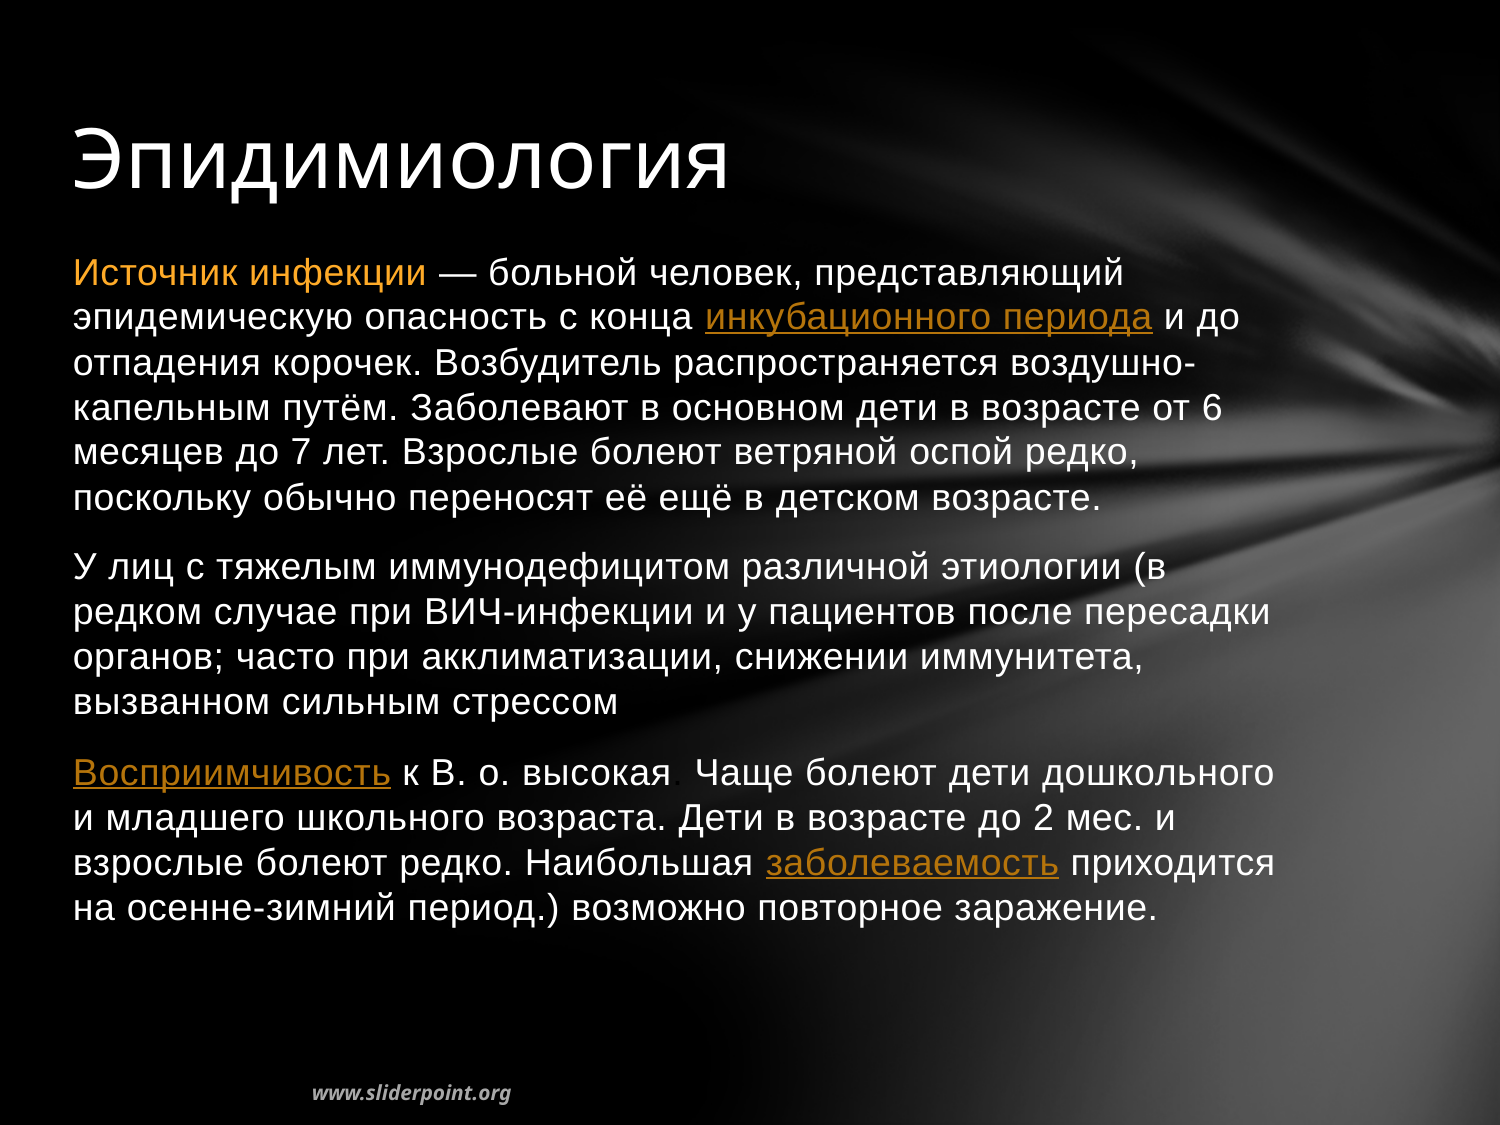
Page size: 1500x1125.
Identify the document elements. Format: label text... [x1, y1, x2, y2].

footer www.sliderpoint.org [296, 1073, 968, 1115]
list Источник инфекции — больной человек, представляющий эпидемическую опасность с конца инкубационного периода и до отпадения корочек. Возбудитель распространяется воздушно-капельным путём. Заболевают в основном дети в возрасте от 6 месяцев до 7 лет. Взрослые болеют ветряной оспой редко, поскольку обычно переносят её ещё в детском возрасте. У лиц с тяжелым иммунодефицитом различной этиологии (в редком случае при ВИЧ-инфекции и у пациентов после пересадки органов; часто при акклиматизации, снижении иммунитета, вызванном сильным стрессом Восприимчивость к В. о. высокая. Чаще болеют дети дошкольного и младшего школьного возраста. Дети в возрасте до 2 мес. и взрослые болеют редко. Наибольшая заболеваемость приходится на осенне-зимний период.) возможно повторное заражение. [57, 239, 1318, 1015]
title Эпидимиология [57, 37, 1318, 213]
